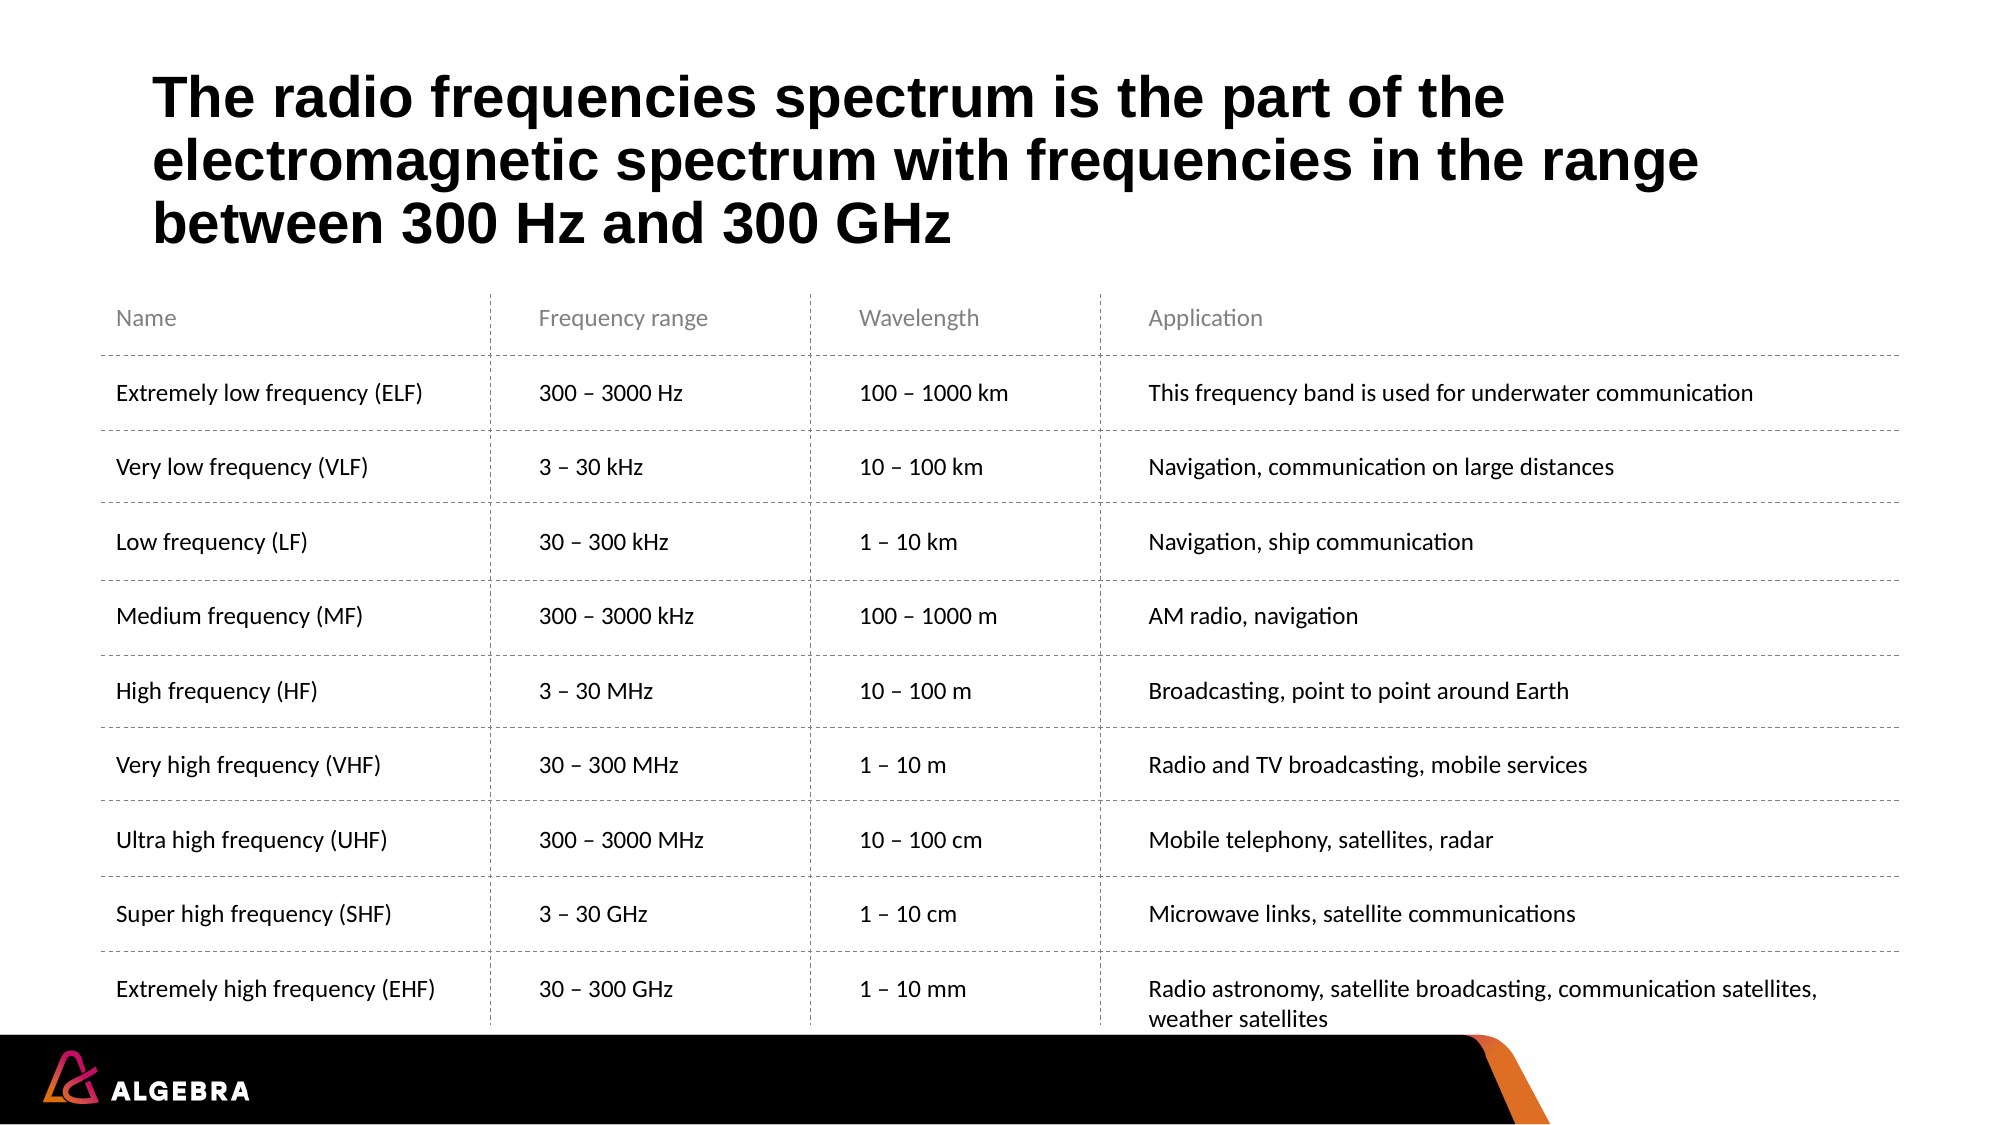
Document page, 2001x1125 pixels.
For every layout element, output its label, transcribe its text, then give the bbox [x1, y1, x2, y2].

text_box High frequency (HF) [100, 666, 471, 715]
text_box 100 – 1000 km [843, 368, 1082, 416]
text_box Very high frequency (VHF) [100, 740, 471, 789]
text_box Medium frequency (MF) [100, 591, 471, 640]
text_box 300 – 3000 kHz [523, 591, 762, 640]
text_box Broadcasting, point to point around Earth [1133, 666, 1901, 715]
title The radio frequencies spectrum is the part of the electromagnetic spectrum with frequencies in the range between 300 Hz and 300 GHz [137, 59, 1863, 278]
text_box 1 – 10 cm [843, 889, 1082, 938]
text_box Extremely low frequency (ELF) [100, 368, 471, 416]
text_box 3 – 30 GHz [523, 889, 762, 938]
text_box AM radio, navigation [1133, 591, 1901, 640]
text_box 30 – 300 kHz [523, 517, 762, 566]
text_box This frequency band is used for underwater communication [1133, 368, 1901, 416]
text_box Low frequency (LF) [100, 517, 471, 566]
text_box Microwave links, satellite communications [1133, 889, 1901, 938]
text_box Frequency range [523, 293, 762, 342]
text_box 10 – 100 km [843, 442, 1082, 491]
text_box 30 – 300 GHz [523, 964, 762, 1013]
text_box Navigation, ship communication [1133, 517, 1901, 566]
text_box Radio astronomy, satellite broadcasting, communication satellites, weather satellites [1133, 964, 1901, 1013]
text_box Super high frequency (SHF) [100, 889, 471, 938]
text_box 1 – 10 mm [843, 964, 1082, 1013]
text_box 10 – 100 m [843, 666, 1082, 715]
text_box Extremely high frequency (EHF) [100, 964, 471, 1013]
text_box 300 – 3000 Hz [523, 368, 762, 416]
text_box 3 – 30 kHz [523, 442, 762, 491]
text_box 1 – 10 km [843, 517, 1082, 566]
text_box 300 – 3000 MHz [523, 815, 762, 864]
text_box 30 – 300 MHz [523, 740, 762, 789]
text_box 3 – 30 MHz [523, 666, 762, 715]
text_box Name [100, 293, 471, 342]
text_box Very low frequency (VLF) [100, 442, 471, 491]
text_box Navigation, communication on large distances [1133, 442, 1901, 491]
picture [0, 1034, 1733, 1125]
text_box 10 – 100 cm [843, 815, 1082, 864]
text_box Application [1133, 293, 1901, 342]
text_box Ultra high frequency (UHF) [100, 815, 471, 864]
text_box Mobile telephony, satellites, radar [1133, 815, 1901, 864]
text_box Wavelength [843, 293, 1082, 342]
text_box Radio and TV broadcasting, mobile services [1133, 740, 1901, 789]
text_box 100 – 1000 m [843, 591, 1082, 640]
text_box 1 – 10 m [843, 740, 1082, 789]
